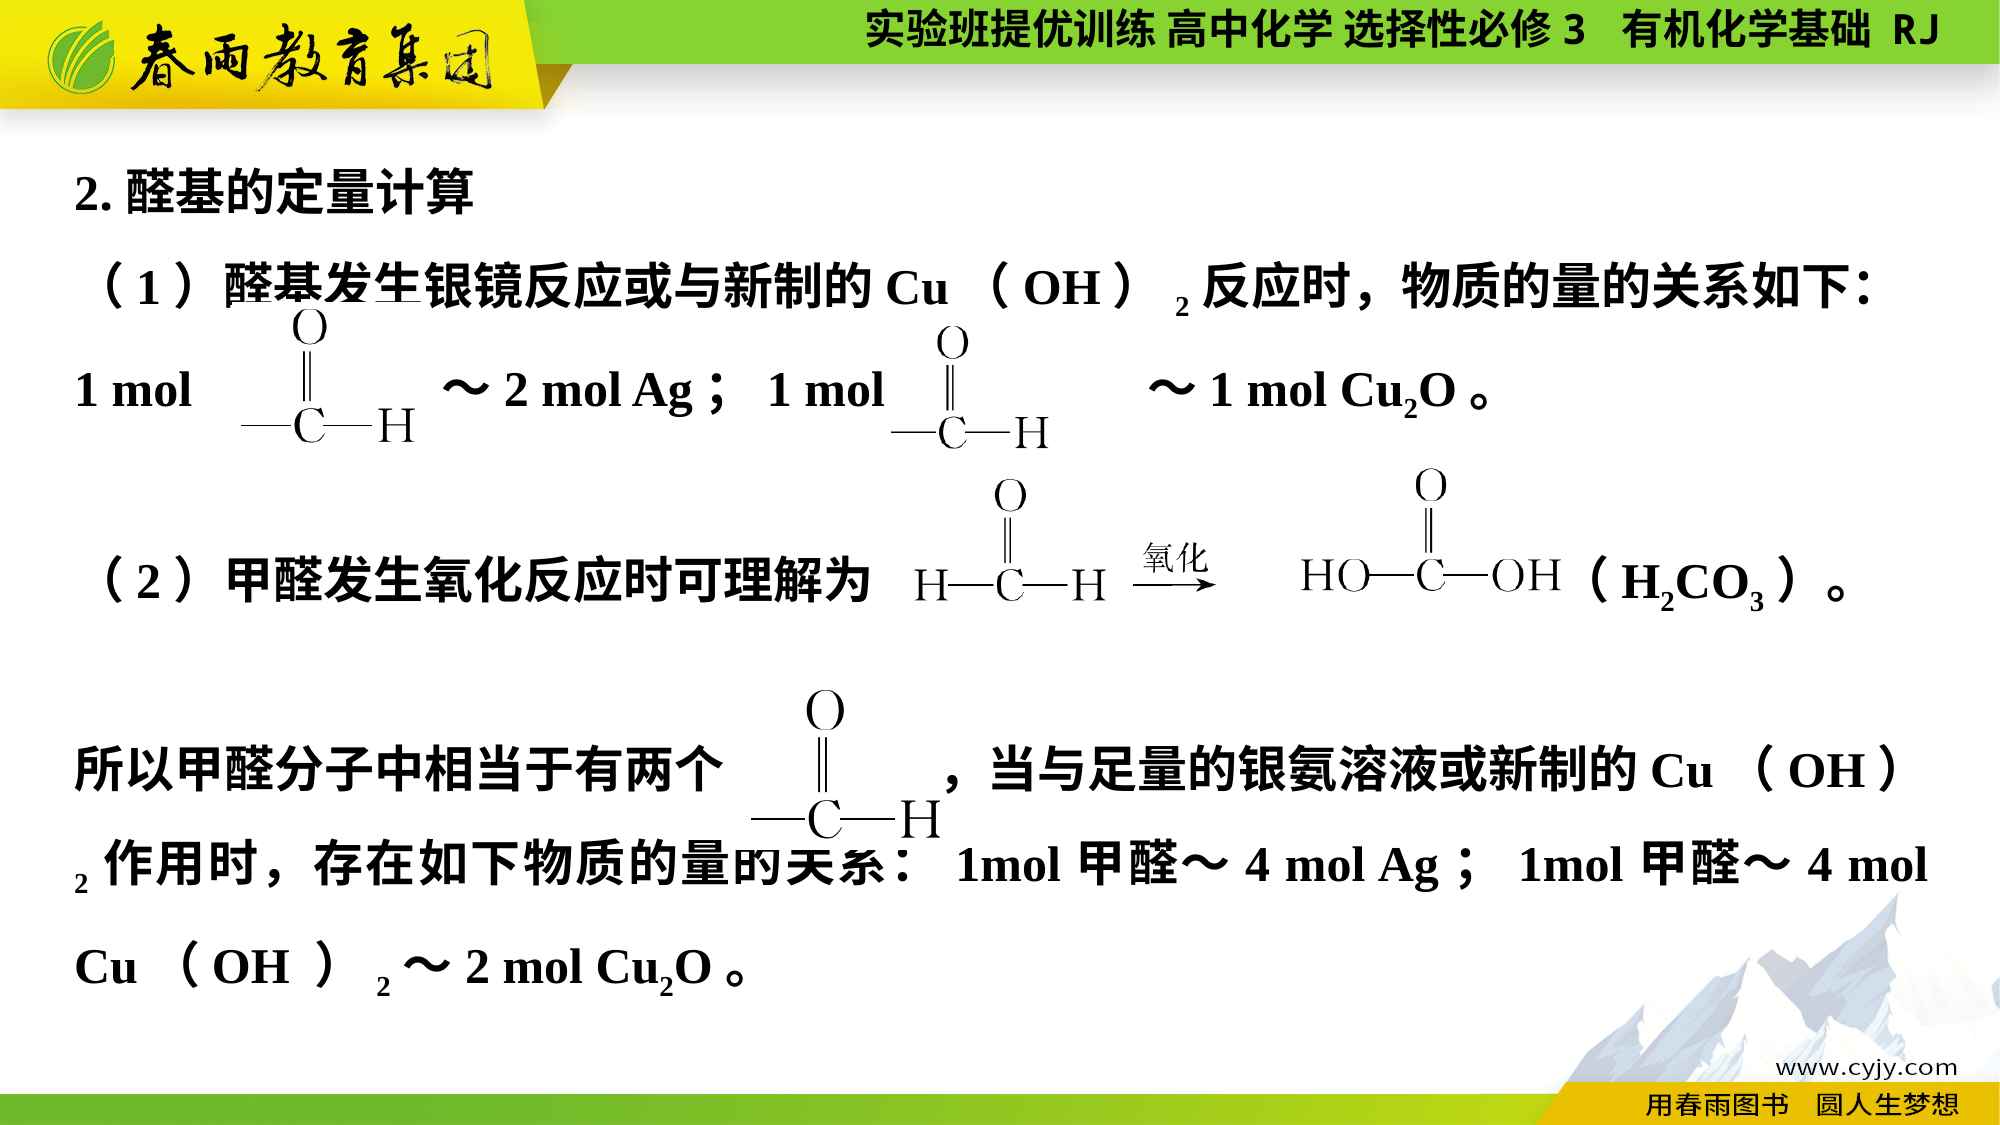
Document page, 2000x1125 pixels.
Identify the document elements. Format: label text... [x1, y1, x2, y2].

picture [0, 0, 2000, 1125]
list 2.醛基的定量计算 （1）醛基发生银镜反应或与新制的Cu（OH）2反应时，物质的量的关系如下： 1 mol ～2 mol Ag；1 mol ～1 mol Cu2O。 （2）甲醛发生氧化反应时可理解为 （H2CO3）。 所以甲醛分子中相当于有两个 ，当与足量的银氨溶液或新制的Cu（OH）2作用时，存在如下物质的量的关系：1mol甲醛～4 mol Ag；1mol甲醛～4 mol Cu（OH ）2～2 mol Cu2O。 [59, 122, 1944, 956]
